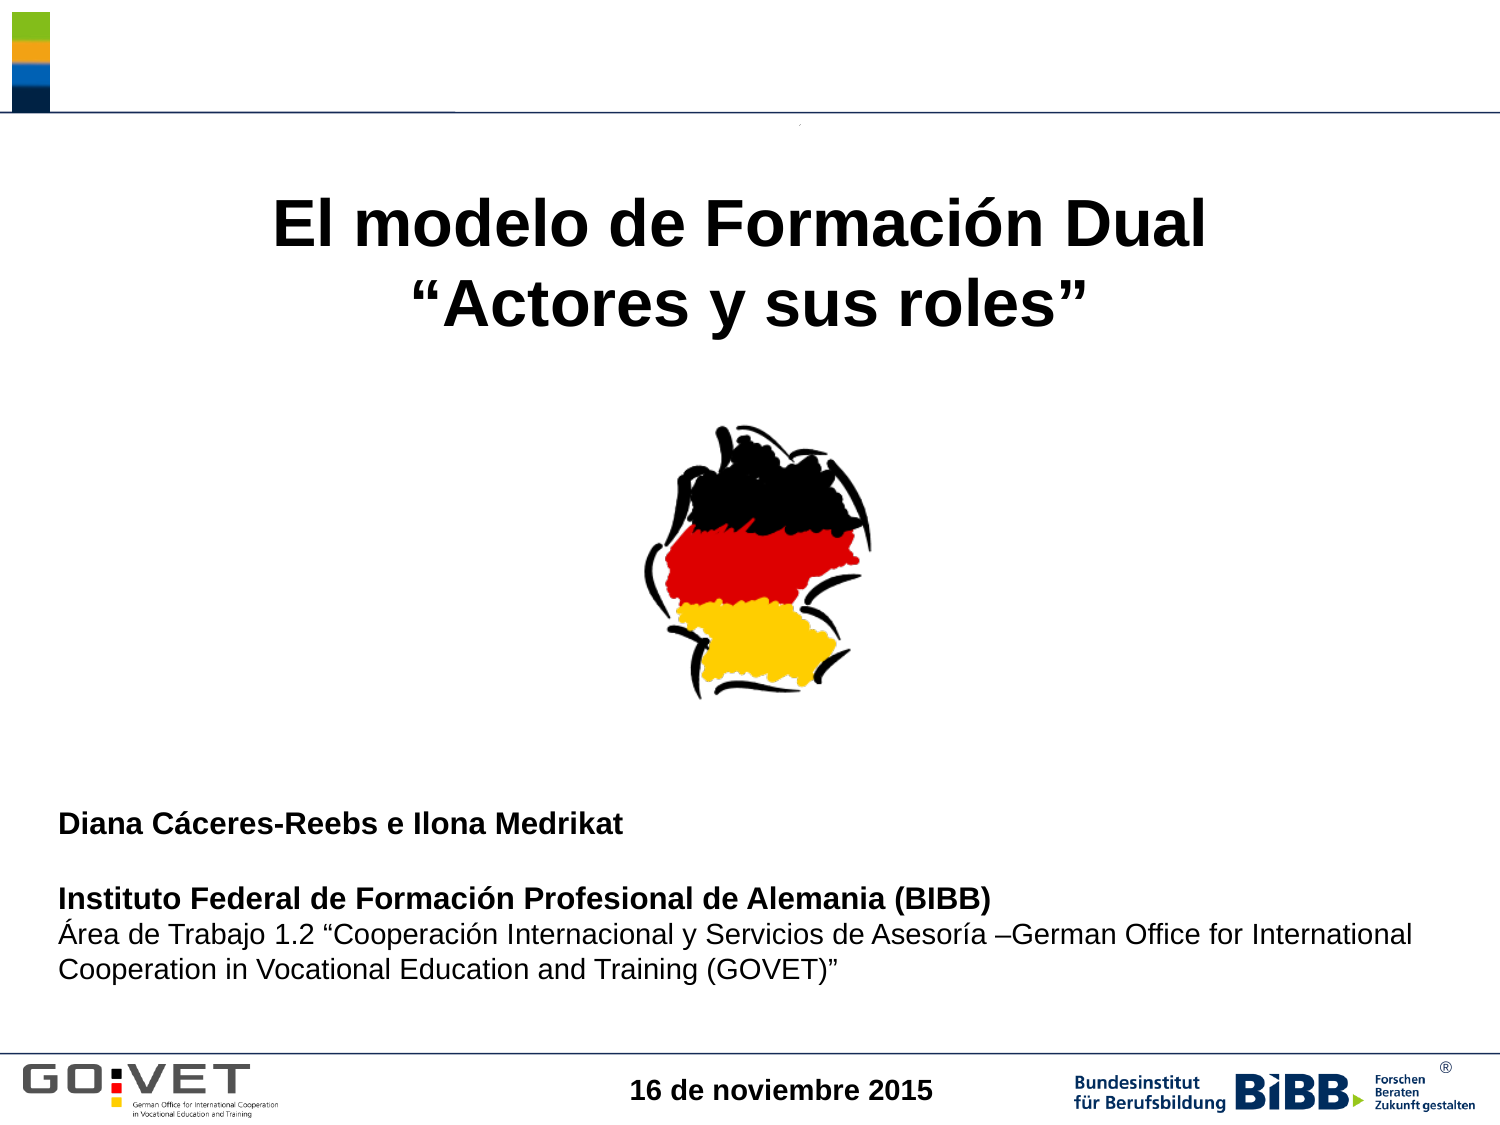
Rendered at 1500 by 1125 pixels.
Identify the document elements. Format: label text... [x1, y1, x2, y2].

text_box 16 de noviembre 2015 [465, 1064, 949, 1114]
picture [1074, 1073, 1475, 1113]
text_box Diana Cáceres-Reebs e Ilona Medrikat Instituto Federal de Formación Profesional de Alemania (BIBB) Área de Trabajo 1.2 “Cooperación Internacional y Servicios de Asesoría –German Office for International Cooperation in Vocational Education and Training (GOVET)” [43, 796, 1473, 1028]
title El modelo de Formación Dual “Actores y sus roles” [112, 172, 1388, 414]
picture [636, 415, 879, 712]
picture [12, 12, 50, 113]
picture [23, 1063, 278, 1118]
